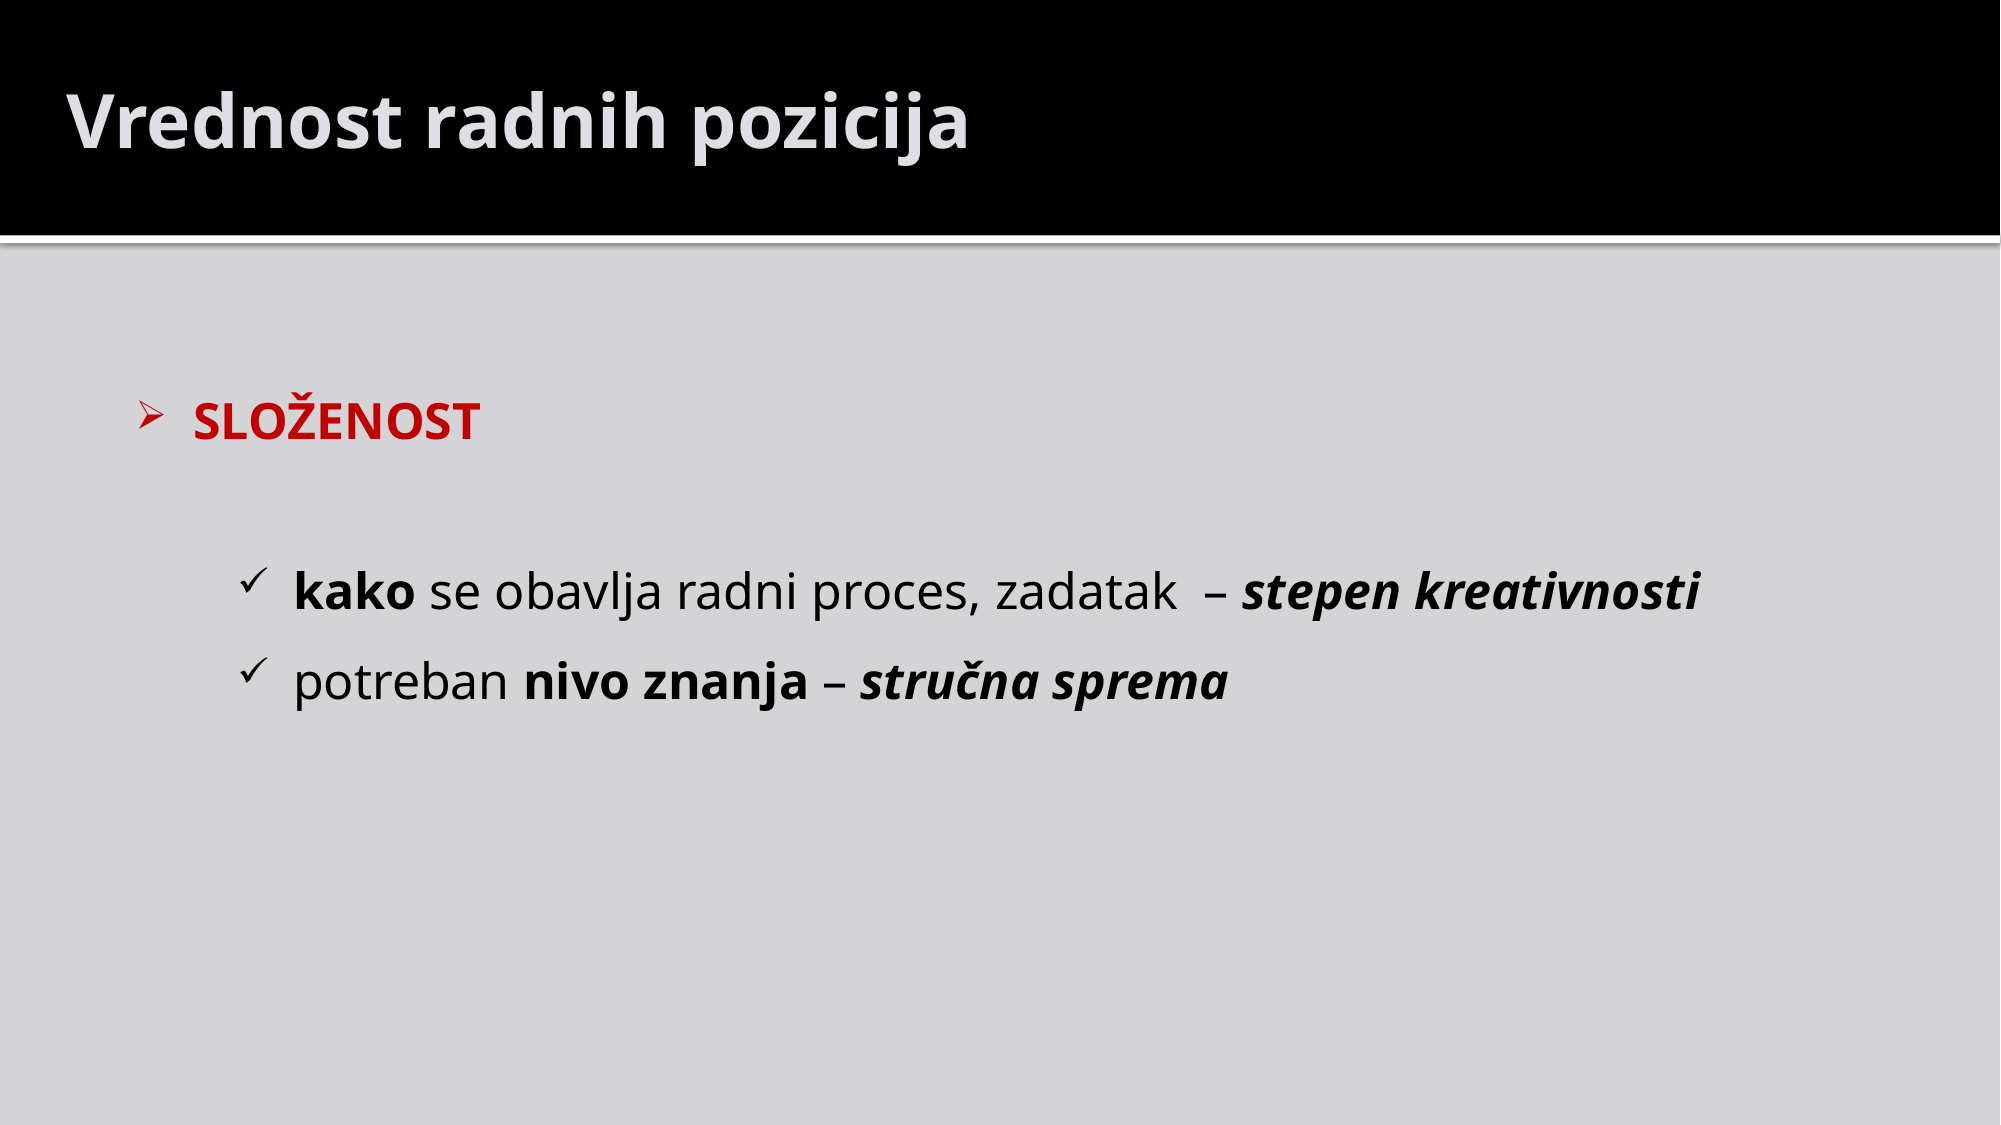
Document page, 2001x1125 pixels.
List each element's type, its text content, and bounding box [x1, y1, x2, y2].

list SLOŽENOST kako se obavlja radni proces, zadatak – stepen kreativnosti potreban nivo znanja – stručna sprema [37, 237, 1725, 1125]
text_box Vrednost radnih pozicija [12, 12, 1650, 225]
